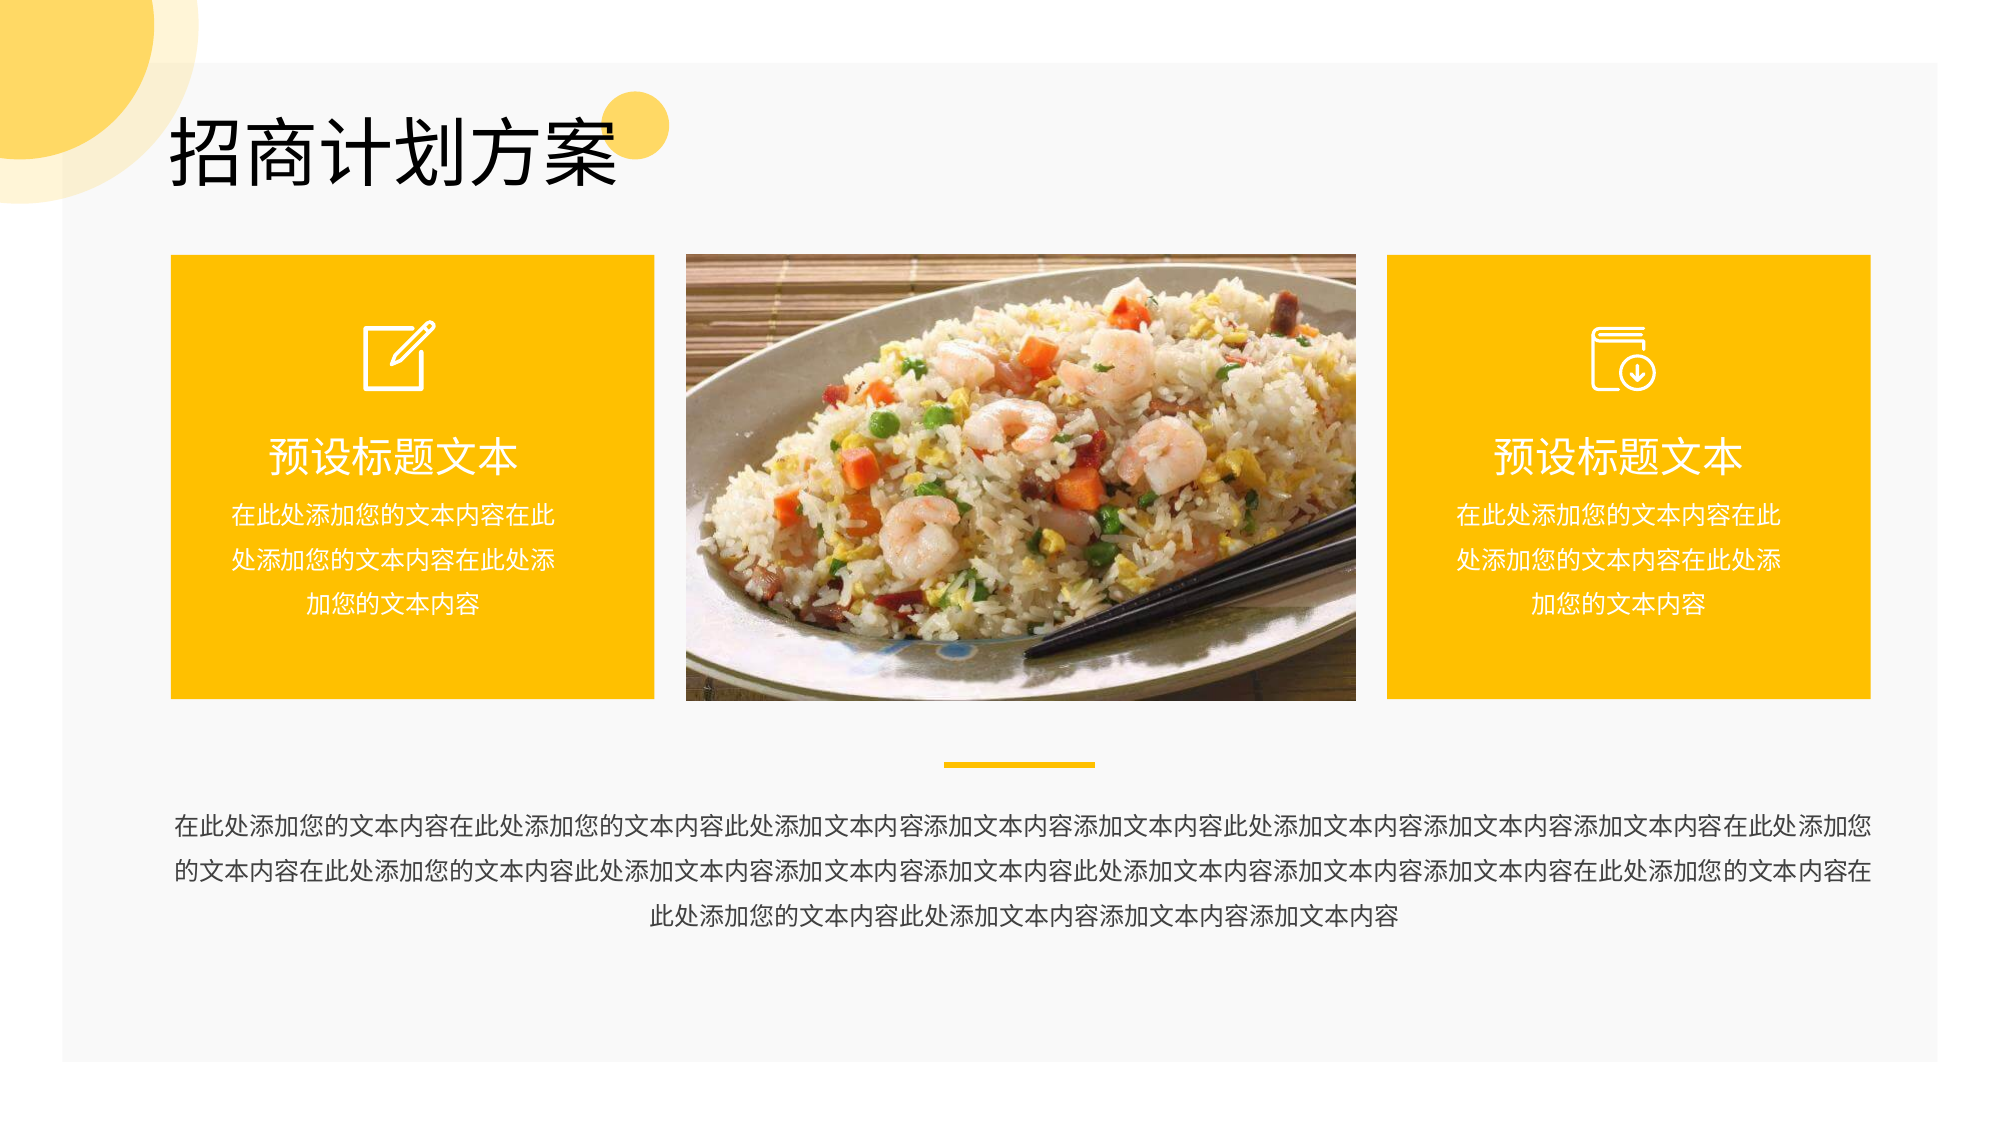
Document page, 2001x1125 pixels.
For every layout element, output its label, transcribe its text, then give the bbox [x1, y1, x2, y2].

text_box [170, 254, 1871, 701]
text_box 在此处添加您的文本内容在此处添加您的文本内容此处添加文本内容添加文本内容添加文本内容此处添加文本内容添加文本内容添加文本内容在此处添加您的文本内容在此处添加您的文本内容此处添加文本内容添加文本内容添加文本内容此处添加文本内容添加文本内容添加文本内容在此处添加您的文本内容在此处添加您的文本内容此处添加文本内容添加文本内容添加文本内容 [157, 788, 1892, 938]
